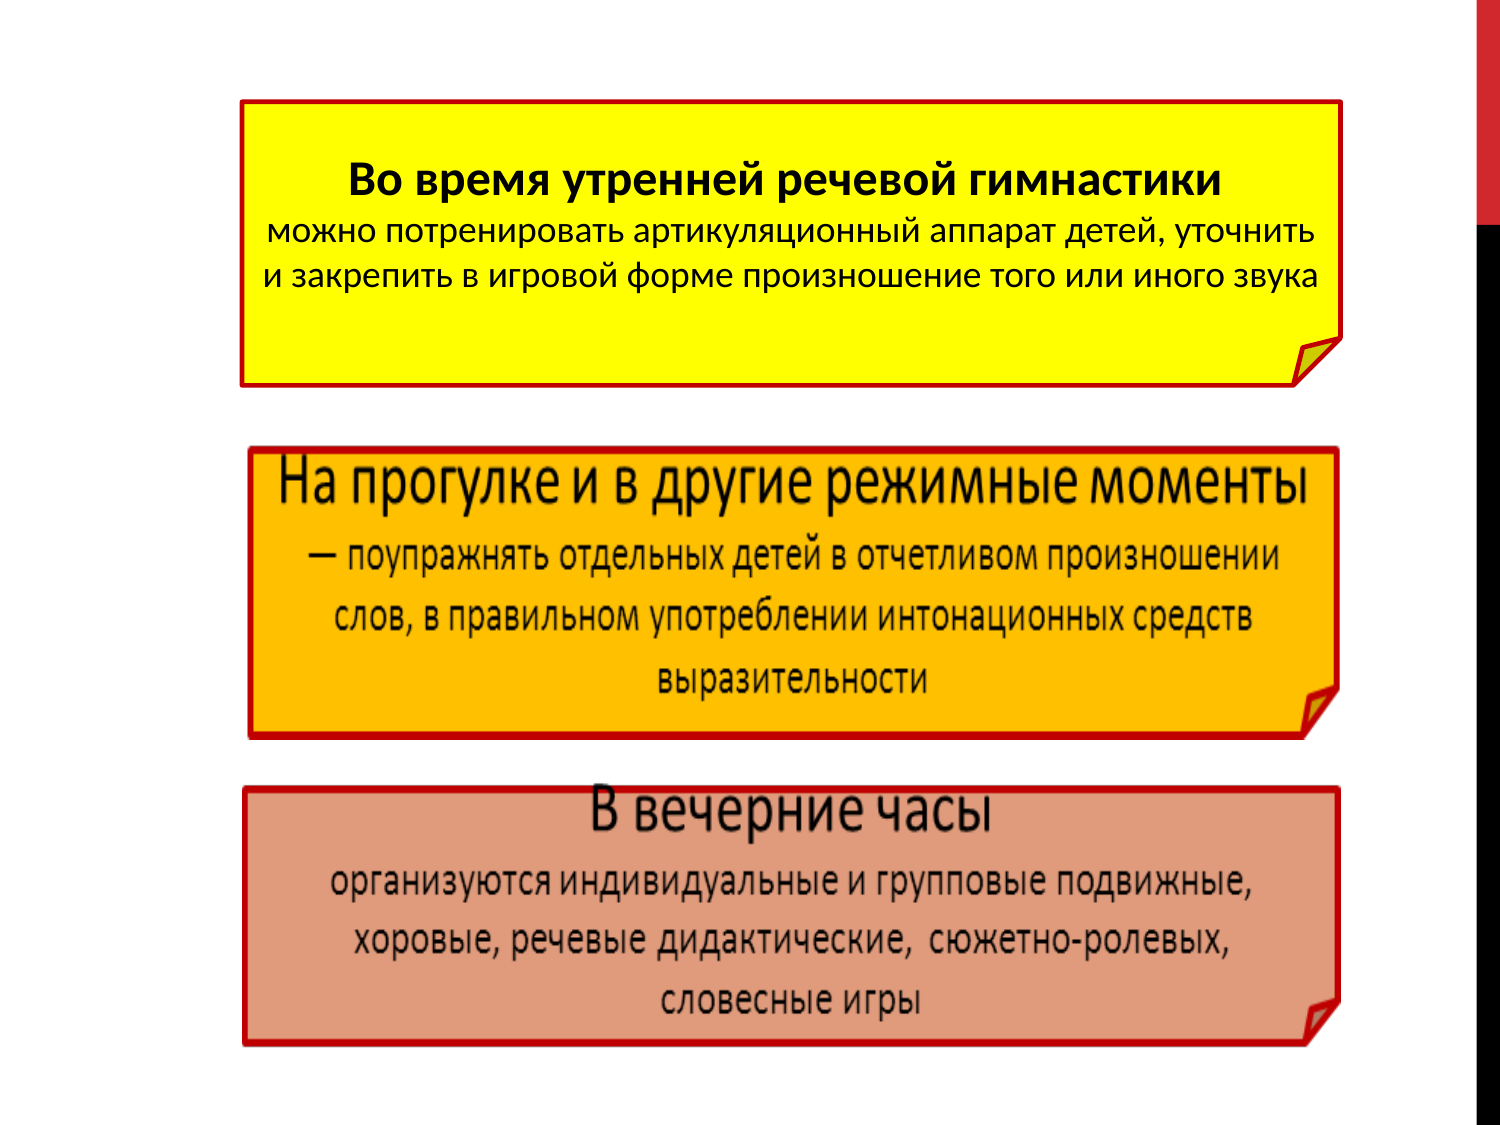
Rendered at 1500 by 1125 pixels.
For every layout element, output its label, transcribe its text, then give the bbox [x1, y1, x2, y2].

picture [241, 739, 1342, 1060]
text_box Во время утренней речевой гимнастики можно потренировать артикуляционный аппарат детей, уточнить и закрепить в игровой форме произношение того или иного звука [239, 99, 1343, 388]
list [241, 408, 1353, 741]
